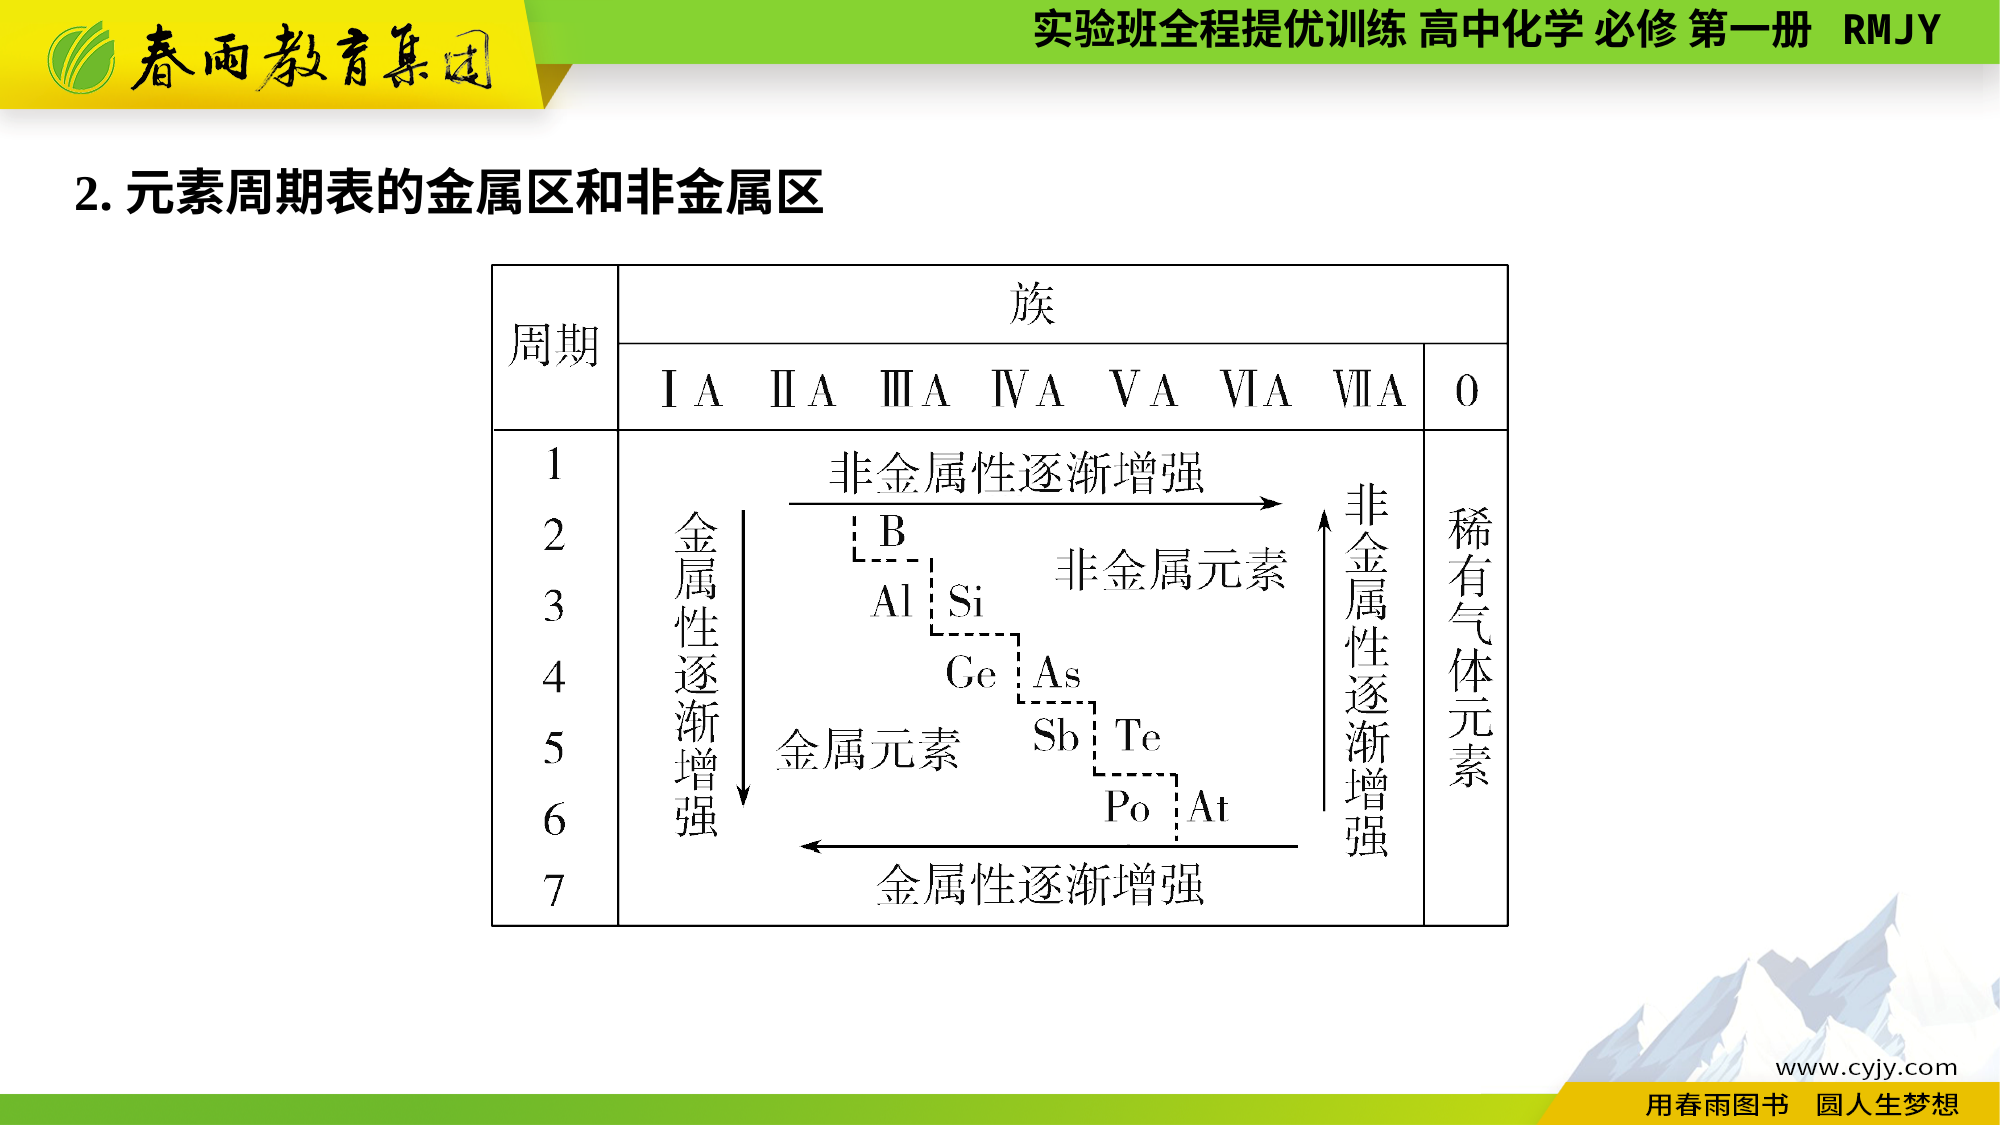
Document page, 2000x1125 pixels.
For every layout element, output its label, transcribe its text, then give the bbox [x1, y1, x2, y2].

picture [0, 0, 2000, 1125]
list 2.元素周期表的金属区和非金属区 [59, 122, 1944, 217]
